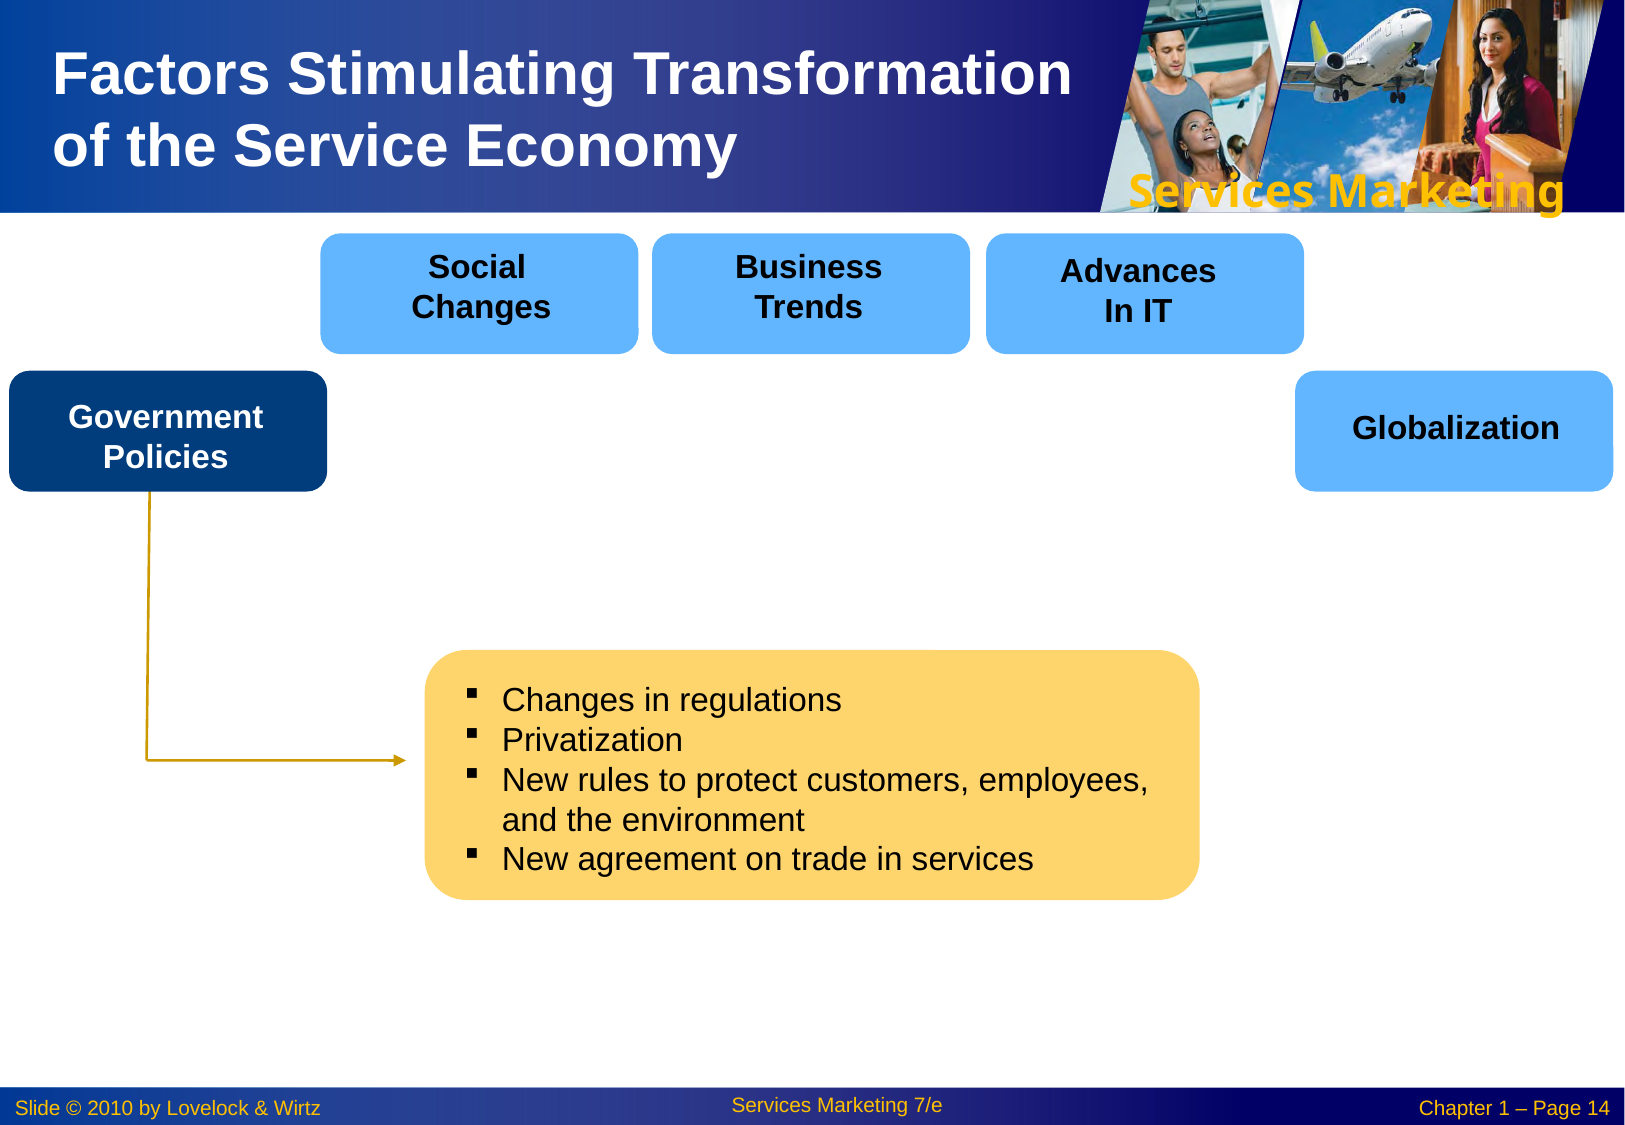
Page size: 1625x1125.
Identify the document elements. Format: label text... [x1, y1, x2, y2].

picture [1162, 186, 1172, 192]
picture [1100, 0, 1604, 213]
picture [1546, 187, 1556, 202]
title Factors Stimulating Transformation of the Service Economy [36, 37, 1100, 176]
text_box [0, 233, 1614, 901]
